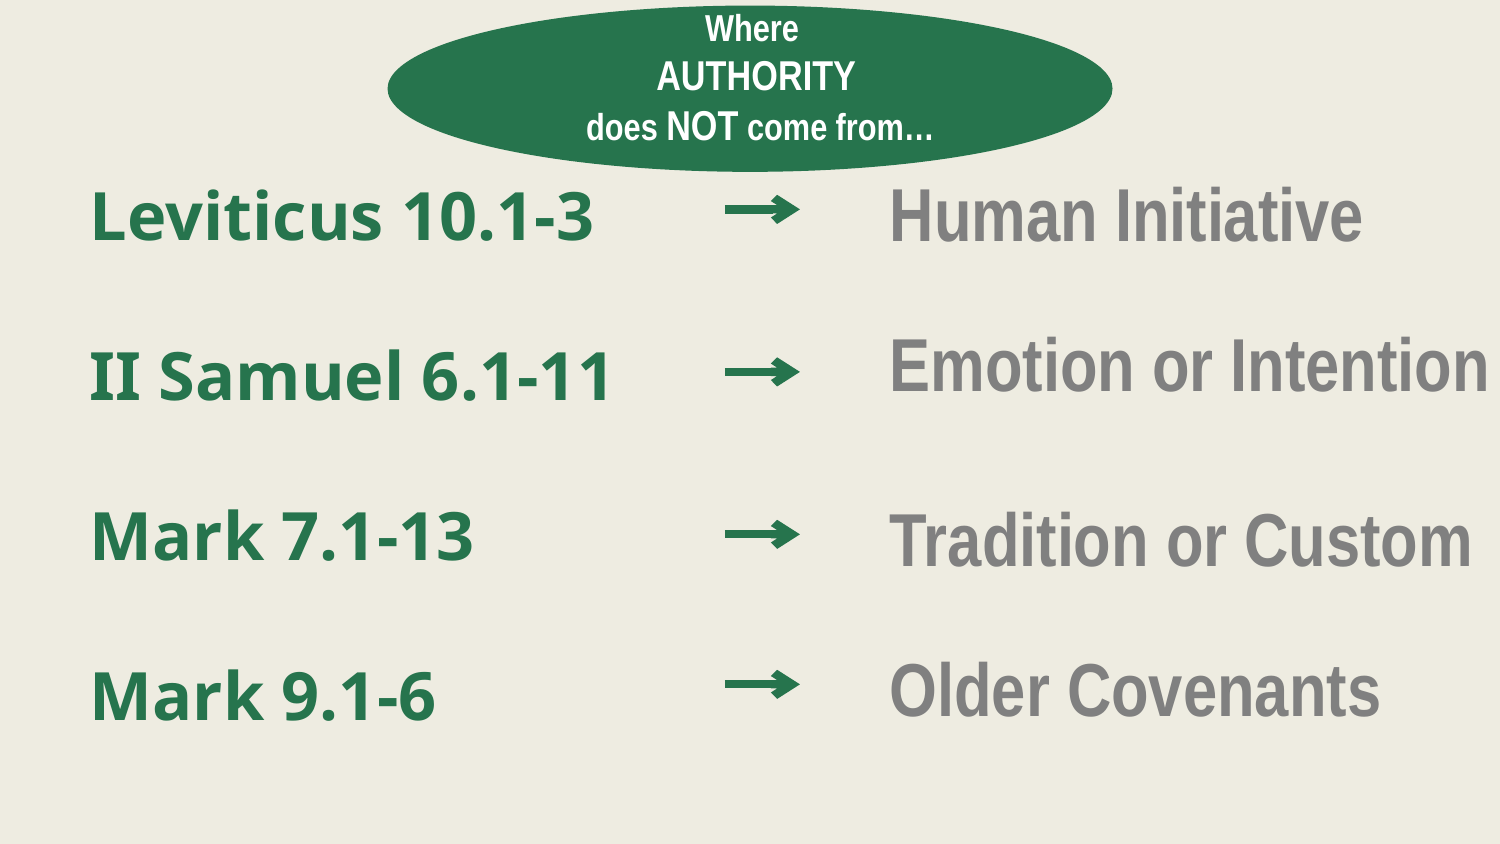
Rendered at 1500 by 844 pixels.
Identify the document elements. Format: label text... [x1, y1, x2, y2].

text_box [1063, 44, 1115, 133]
text_box [530, 157, 970, 174]
text_box Human Initiative [875, 159, 1438, 265]
text_box Leviticus 10.1-3 II Samuel 6.1-11 Mark 7.1-13 Mark 9.1-6 [75, 166, 938, 741]
text_box Older Covenants [875, 634, 1500, 740]
text_box Tradition or Custom [875, 484, 1500, 590]
text_box [385, 40, 449, 138]
text_box Emotion or Intention [875, 309, 1500, 415]
text_box Where AUTHORITY does NOT come from… [449, 0, 1063, 157]
